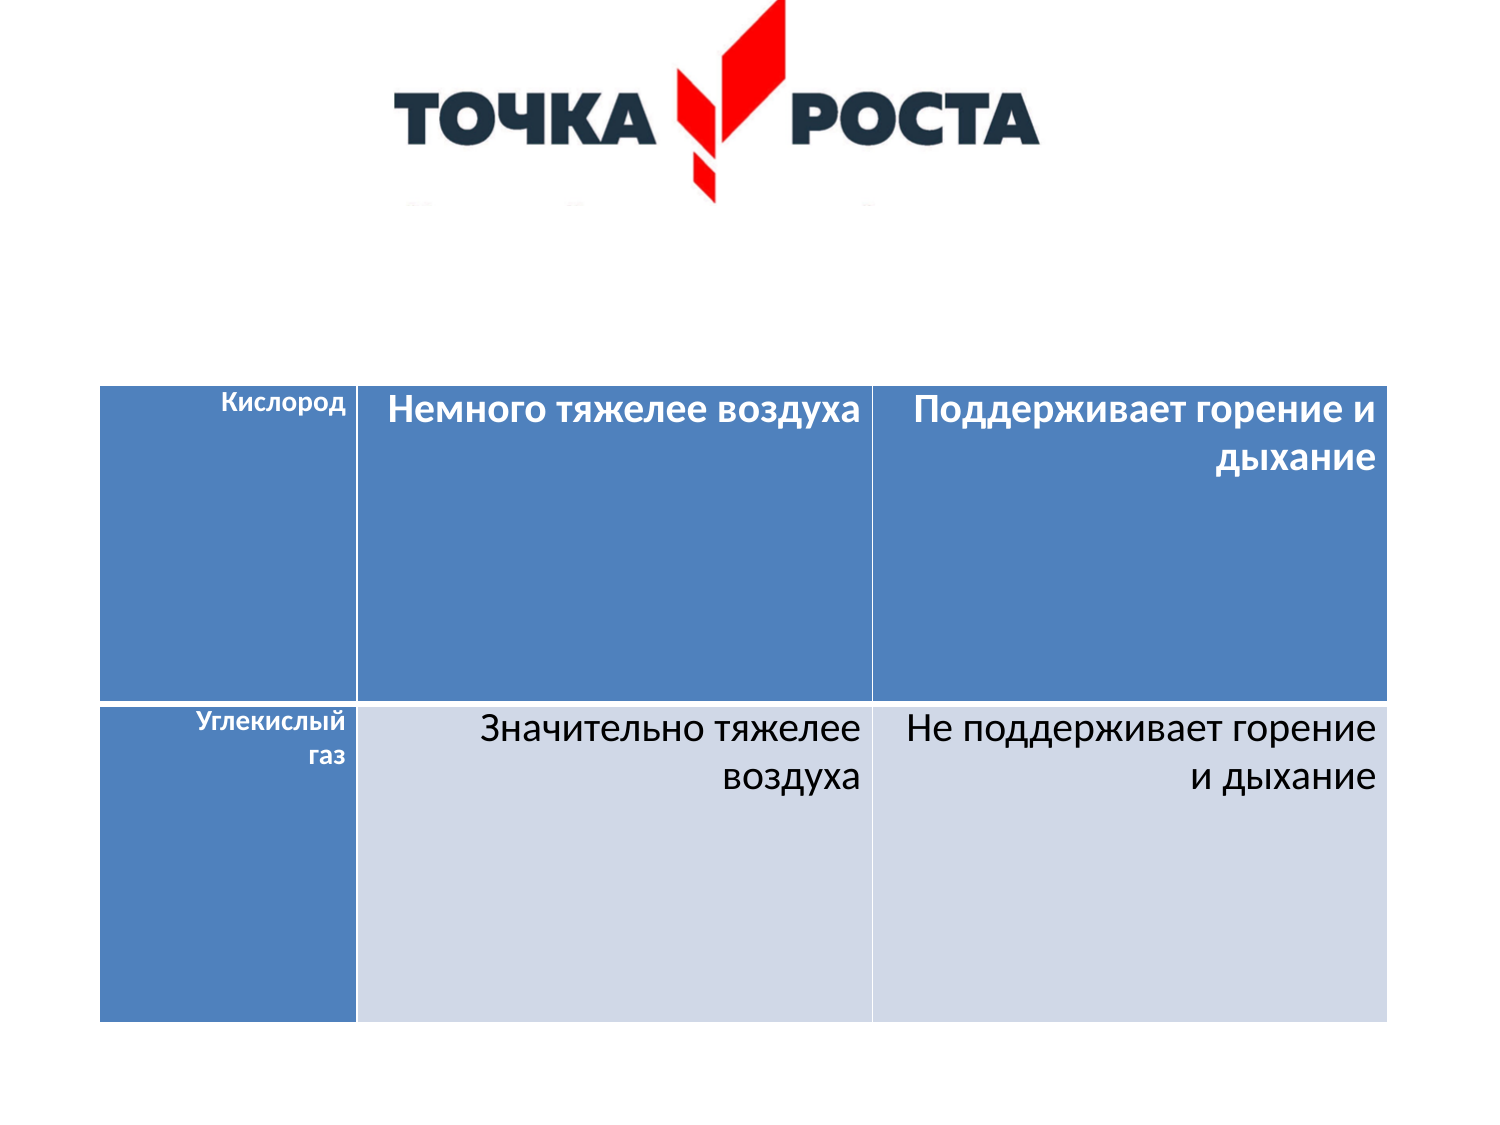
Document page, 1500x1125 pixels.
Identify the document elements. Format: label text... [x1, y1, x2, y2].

table_header Кислород [100, 386, 356, 701]
table_header Поддерживает горение и дыхание [873, 386, 1387, 701]
table_cell Значительно тяжелее воздуха [358, 707, 872, 1022]
table_cell Не поддерживает горение и дыхание [873, 707, 1387, 1022]
picture [324, 0, 1104, 207]
table_cell Углекислый газ [100, 707, 356, 1022]
table_header Немного тяжелее воздуха [358, 386, 872, 701]
